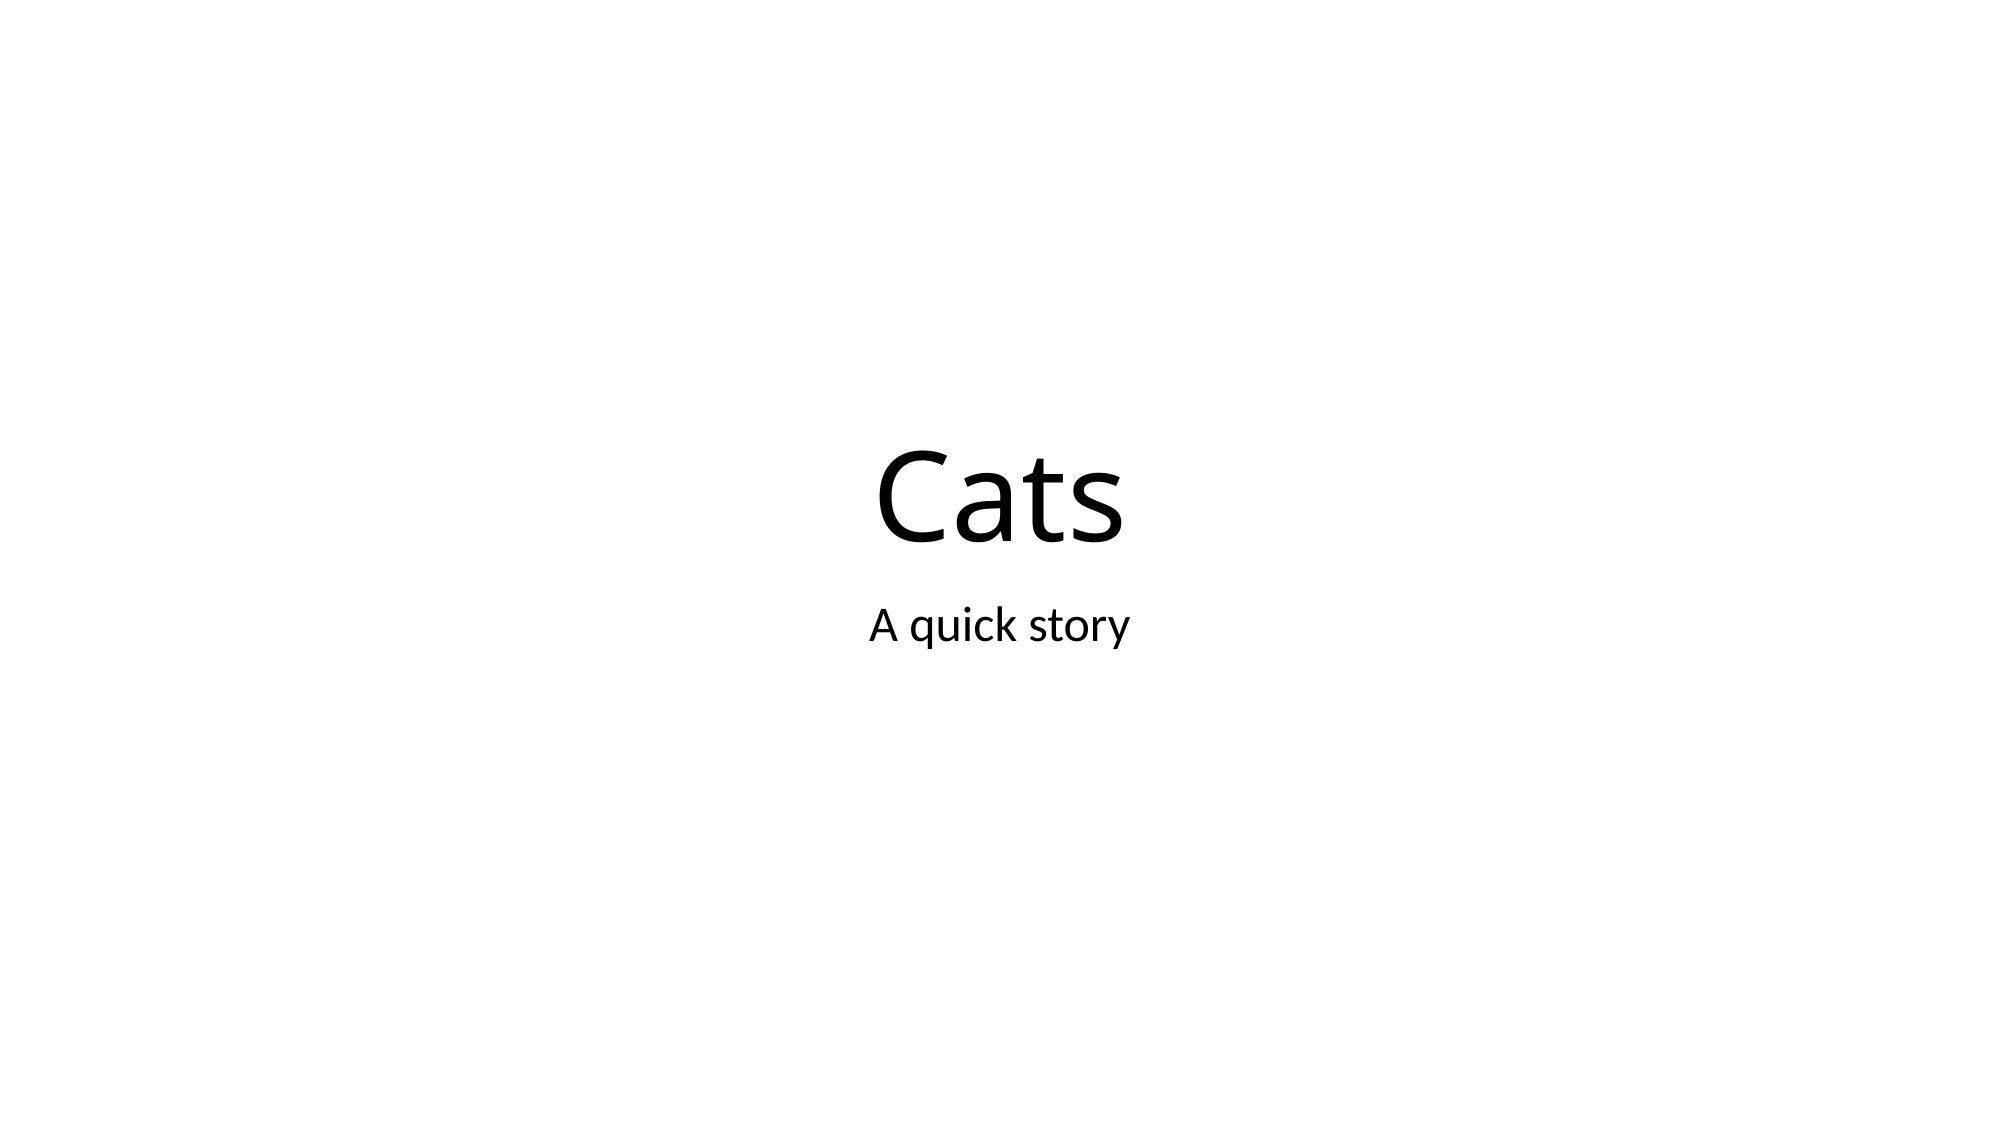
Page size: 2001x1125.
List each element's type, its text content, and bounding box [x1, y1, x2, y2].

title Cats [249, 184, 1750, 576]
subtitle A quick story [249, 590, 1750, 863]
